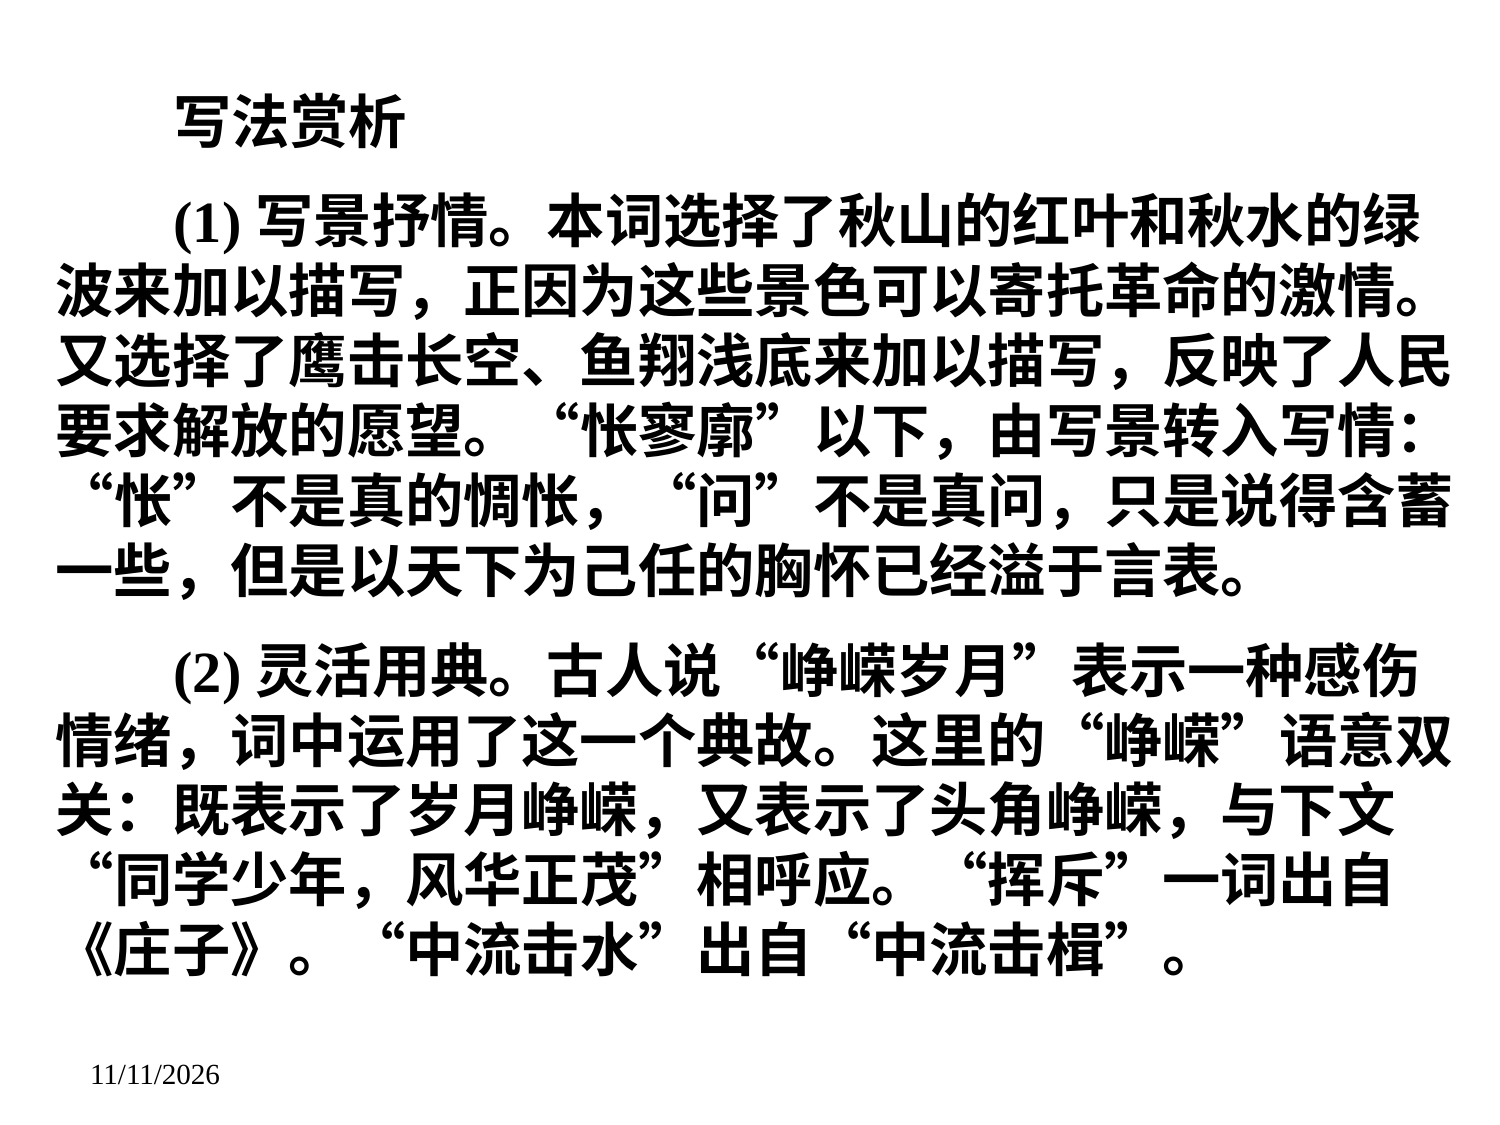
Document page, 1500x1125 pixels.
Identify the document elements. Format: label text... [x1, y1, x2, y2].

text_box 写法赏析 (1)写景抒情。本词选择了秋山的红叶和秋水的绿波来加以描写，正因为这些景色可以寄托革命的激情。又选择了鹰击长空、鱼翔浅底来加以描写，反映了人民要求解放的愿望。“怅寥廓”以下，由写景转入写情：“怅”不是真的惆怅，“问”不是真问，只是说得含蓄一些，但是以天下为己任的胸怀已经溢于言表。 (2)灵活用典。古人说“峥嵘岁月”表示一种感伤情绪，词中运用了这一个典故。这里的“峥嵘”语意双关：既表示了岁月峥嵘，又表示了头角峥嵘，与下文“同学少年，风华正茂”相呼应。“挥斥”一词出自《庄子》。“中流击水”出自“中流击楫”。 [41, 78, 1471, 991]
slide_number [75, 1042, 425, 1103]
